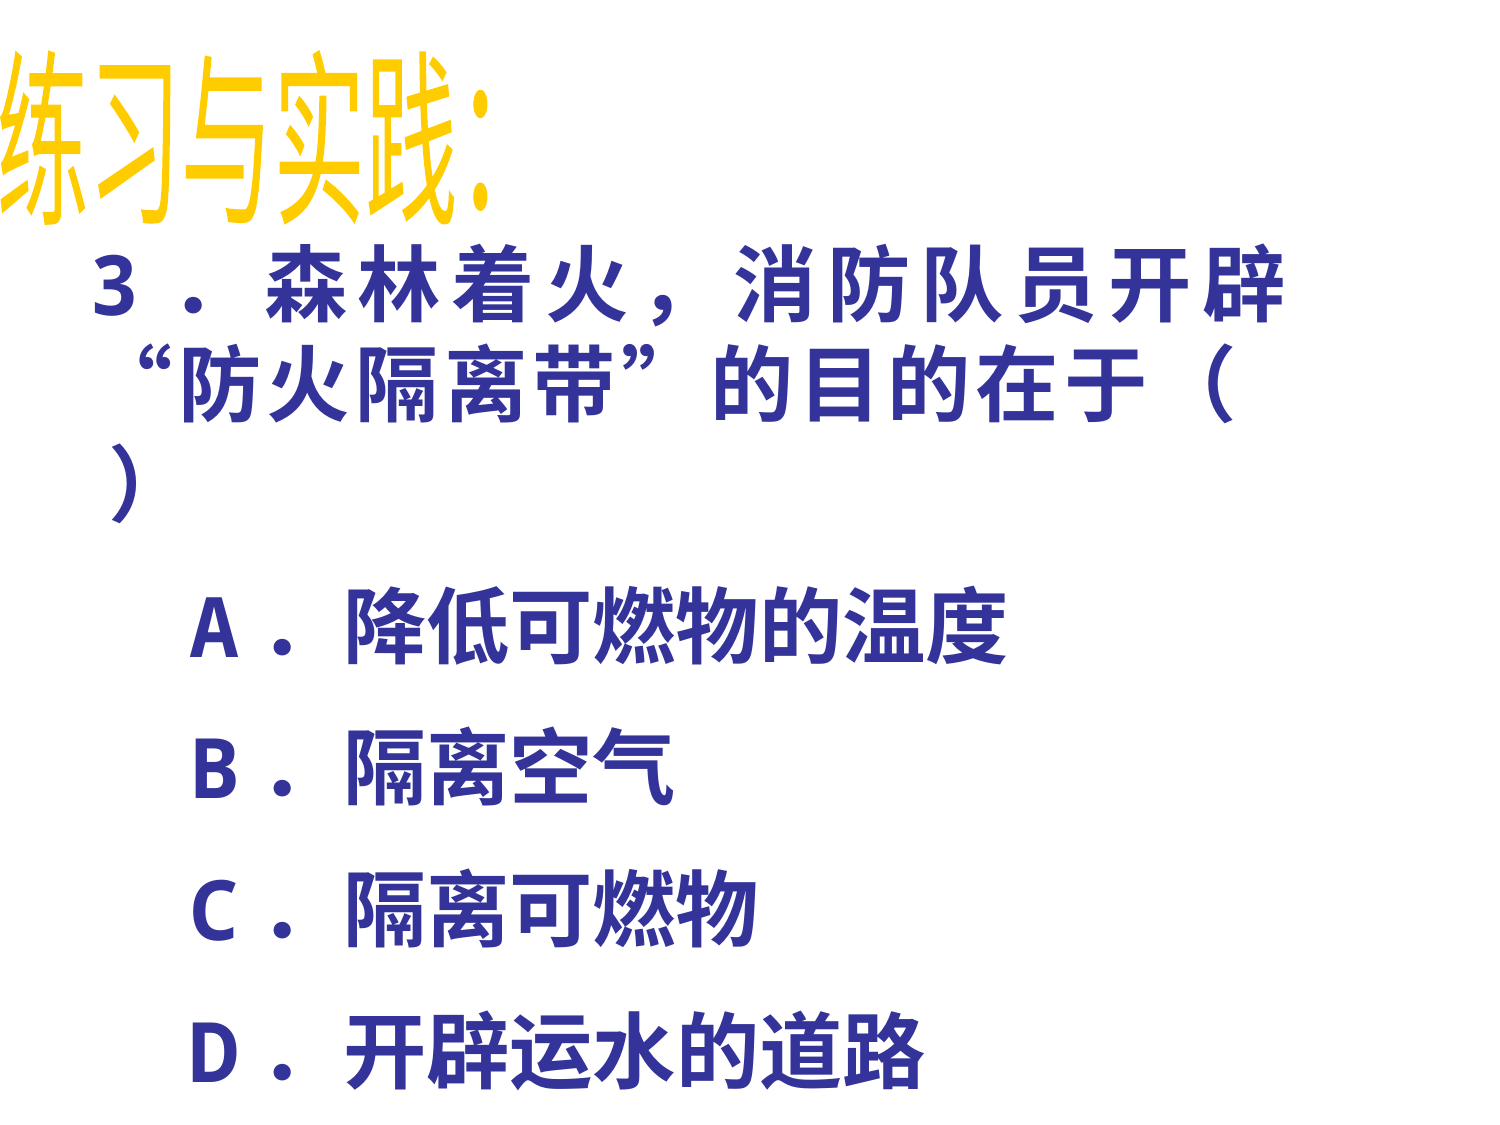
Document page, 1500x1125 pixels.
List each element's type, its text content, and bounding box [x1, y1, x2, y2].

text_box 3．森林着火，消防队员开辟“防火隔离带”的目的在于（ ） A．降低可燃物的温度 B．隔离空气 C．隔离可燃物 D．开辟运水的道路 [75, 224, 1300, 1125]
